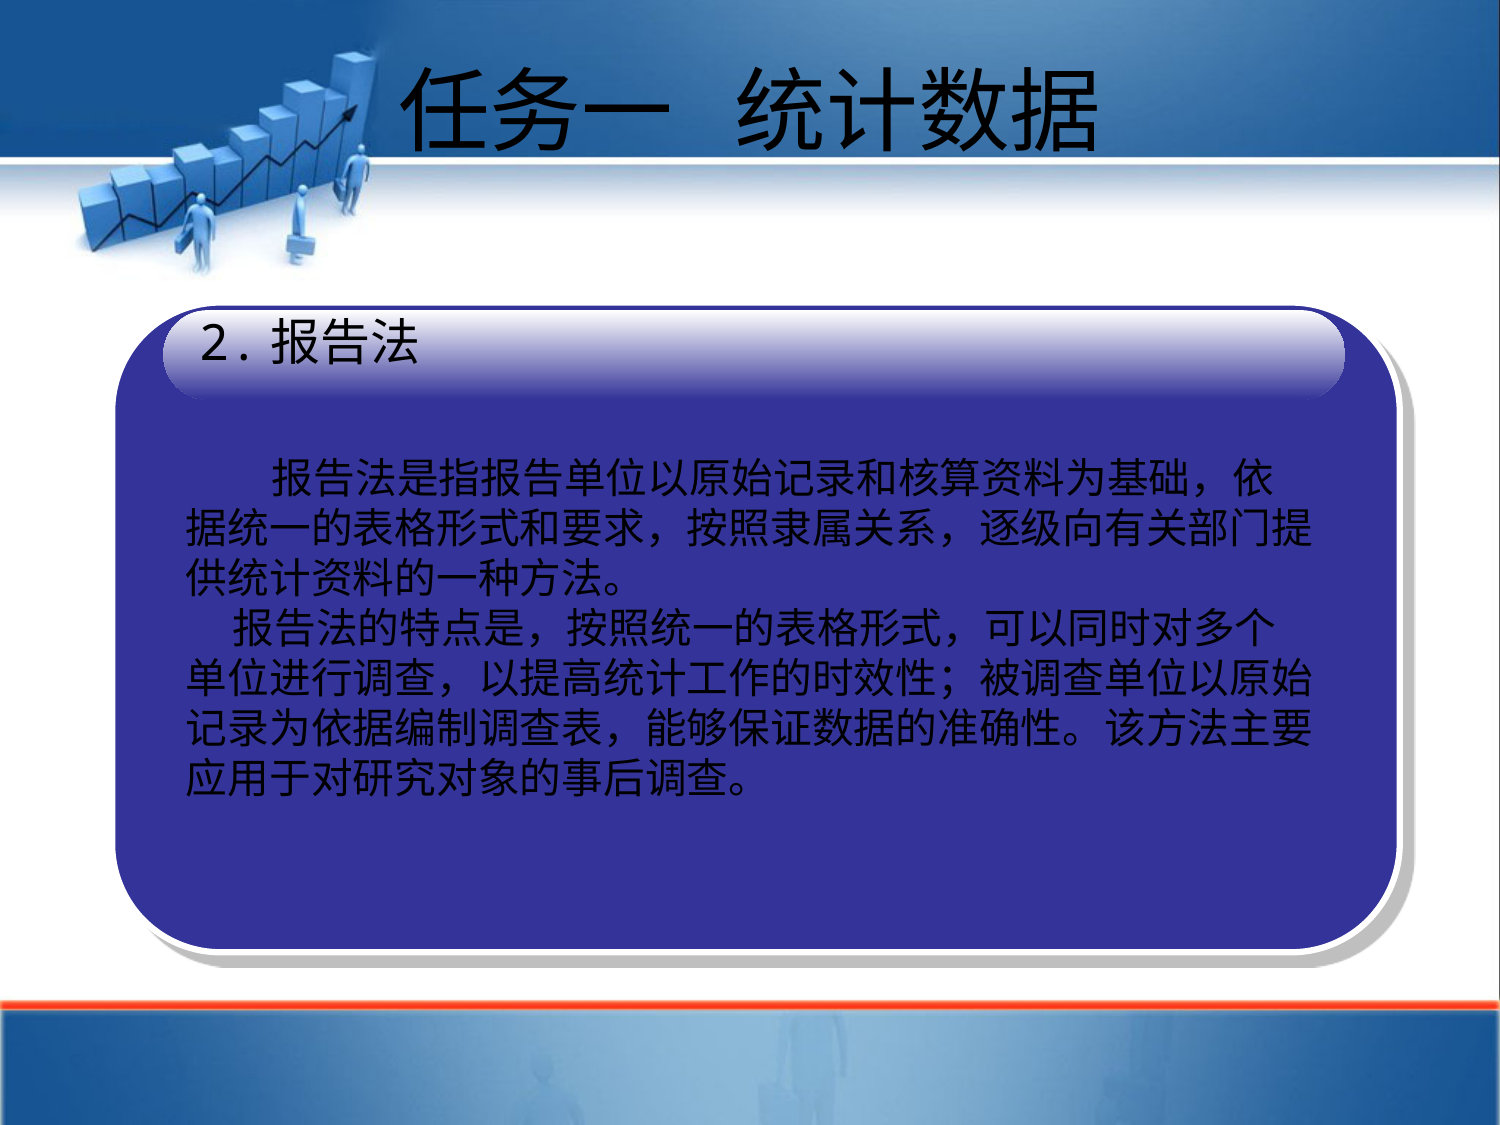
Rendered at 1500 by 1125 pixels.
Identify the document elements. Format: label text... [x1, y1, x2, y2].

picture [0, 0, 1500, 1125]
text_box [111, 302, 1400, 953]
title 任务一 统计数据 [74, 44, 1426, 249]
